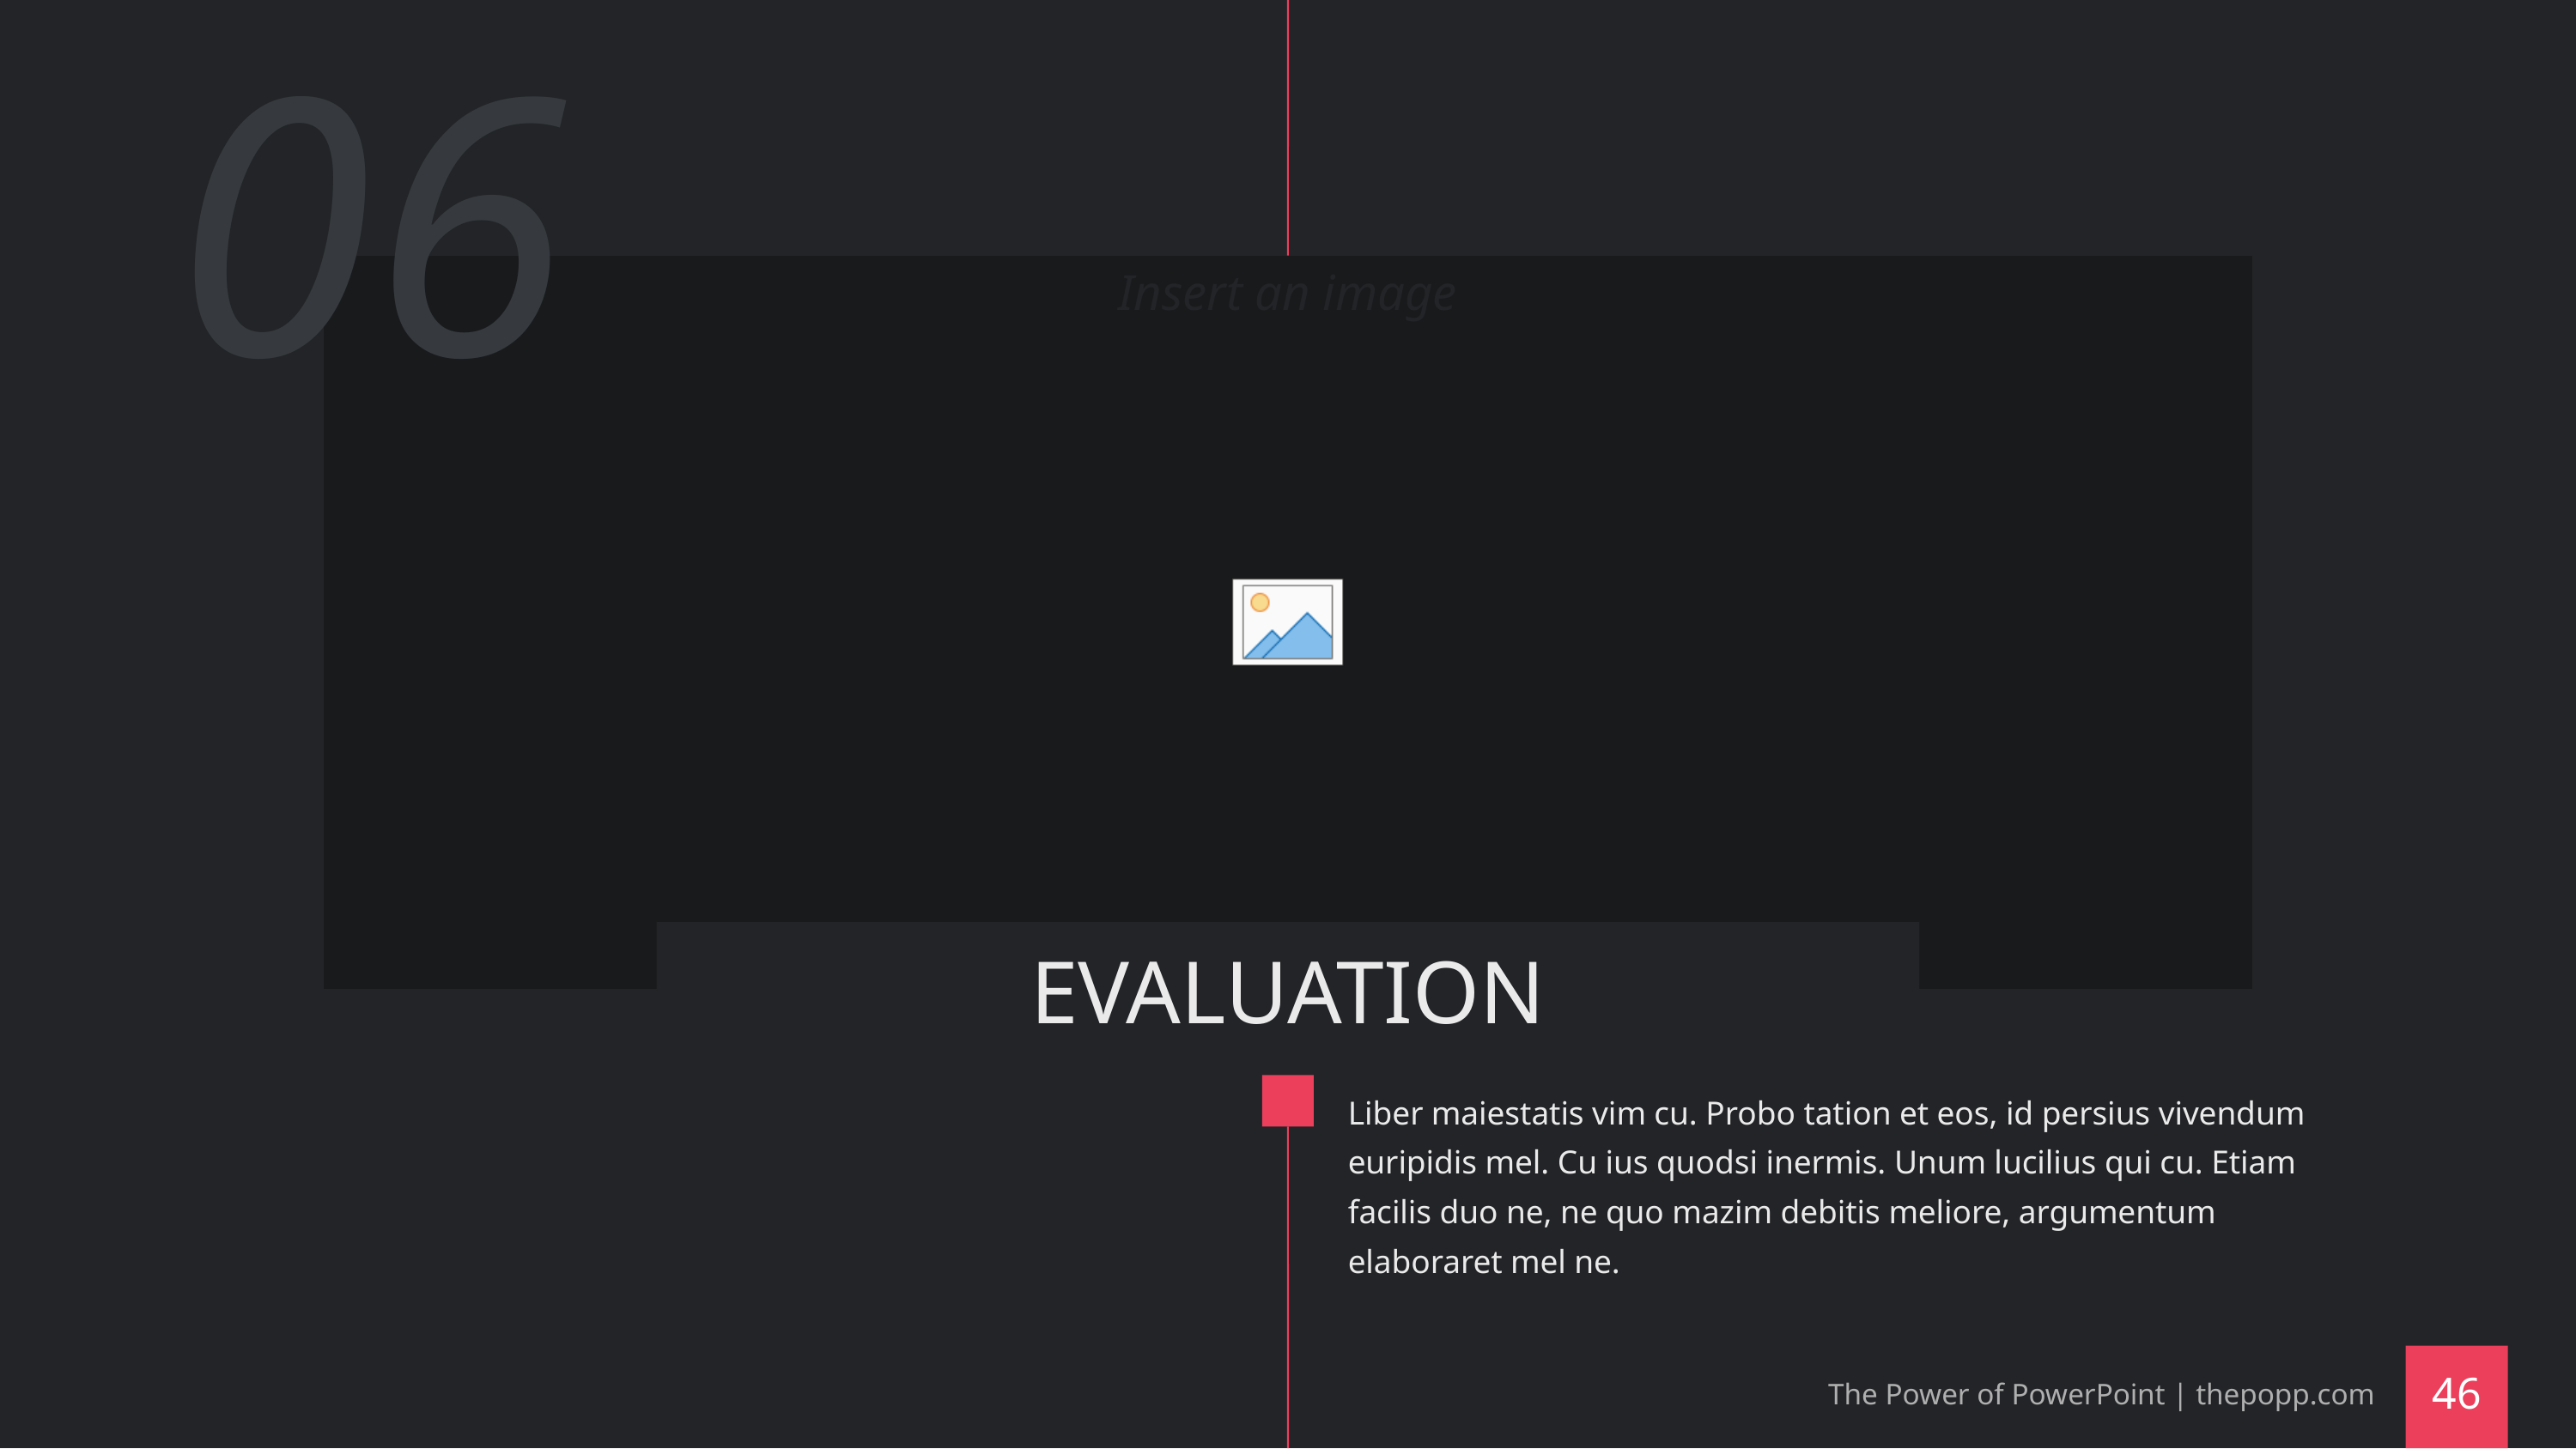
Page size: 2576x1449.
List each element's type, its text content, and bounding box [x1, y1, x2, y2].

picture [324, 255, 2252, 990]
list 06 [161, 26, 592, 399]
list Liber maiestatis vim cu. Probo tation et eos, id persius vivendum euripidis mel. Cu ius quodsi inermis. Unum lucilius qui cu. Etiam facilis duo ne, ne quo mazim debitis meliore, argumentum elaboraret mel ne. [1334, 1075, 2389, 1287]
slide_number 46 [2404, 1356, 2509, 1434]
list EVALUATION [656, 990, 1920, 1057]
footer The Power of PowerPoint | thepopp.com [1519, 1356, 2389, 1434]
